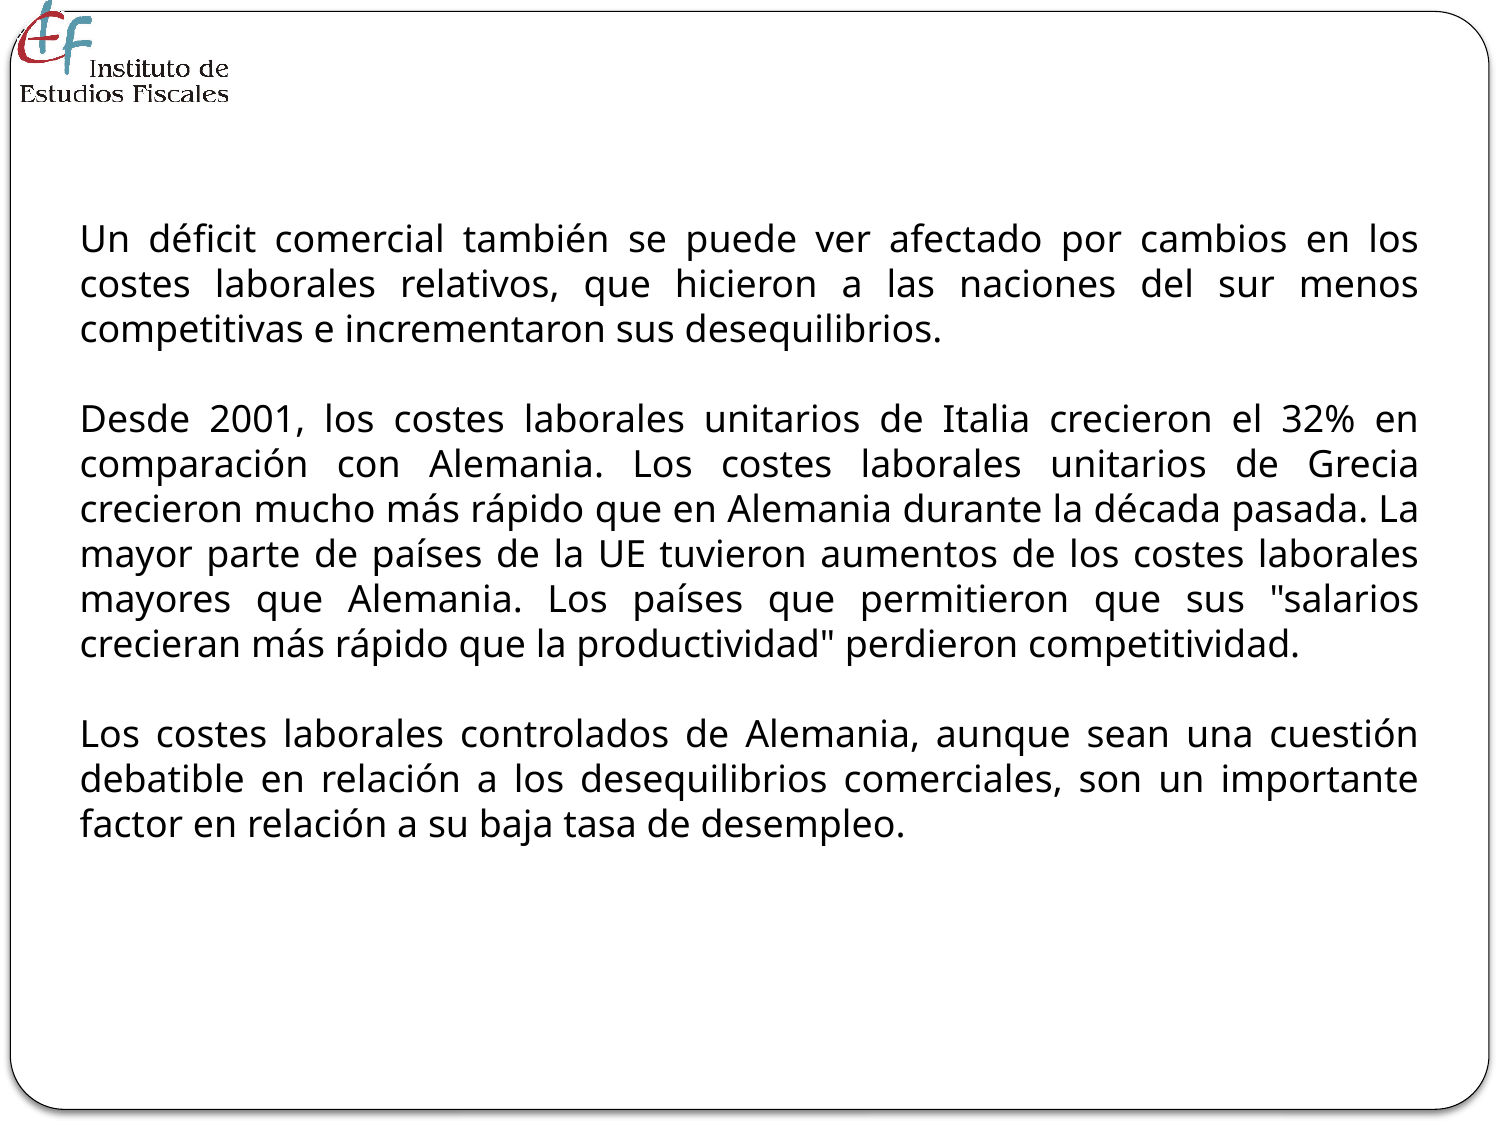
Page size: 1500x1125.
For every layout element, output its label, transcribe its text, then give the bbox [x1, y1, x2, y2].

text_box Un déficit comercial también se puede ver afectado por cambios en los costes laborales relativos, que hicieron a las naciones del sur menos competitivas e incrementaron sus desequilibrios. Desde 2001, los costes laborales unitarios de Italia crecieron el 32% en comparación con Alemania. Los costes laborales unitarios de Grecia crecieron mucho más rápido que en Alemania durante la década pasada. La mayor parte de países de la UE tuvieron aumentos de los costes laborales mayores que Alemania. Los países que permitieron que sus "salarios crecieran más rápido que la productividad" perdieron competitividad. Los costes laborales controlados de Alemania, aunque sean una cuestión debatible en relación a los desequilibrios comerciales, son un importante factor en relación a su baja tasa de desempleo. [64, 207, 1436, 898]
picture [17, 0, 228, 102]
